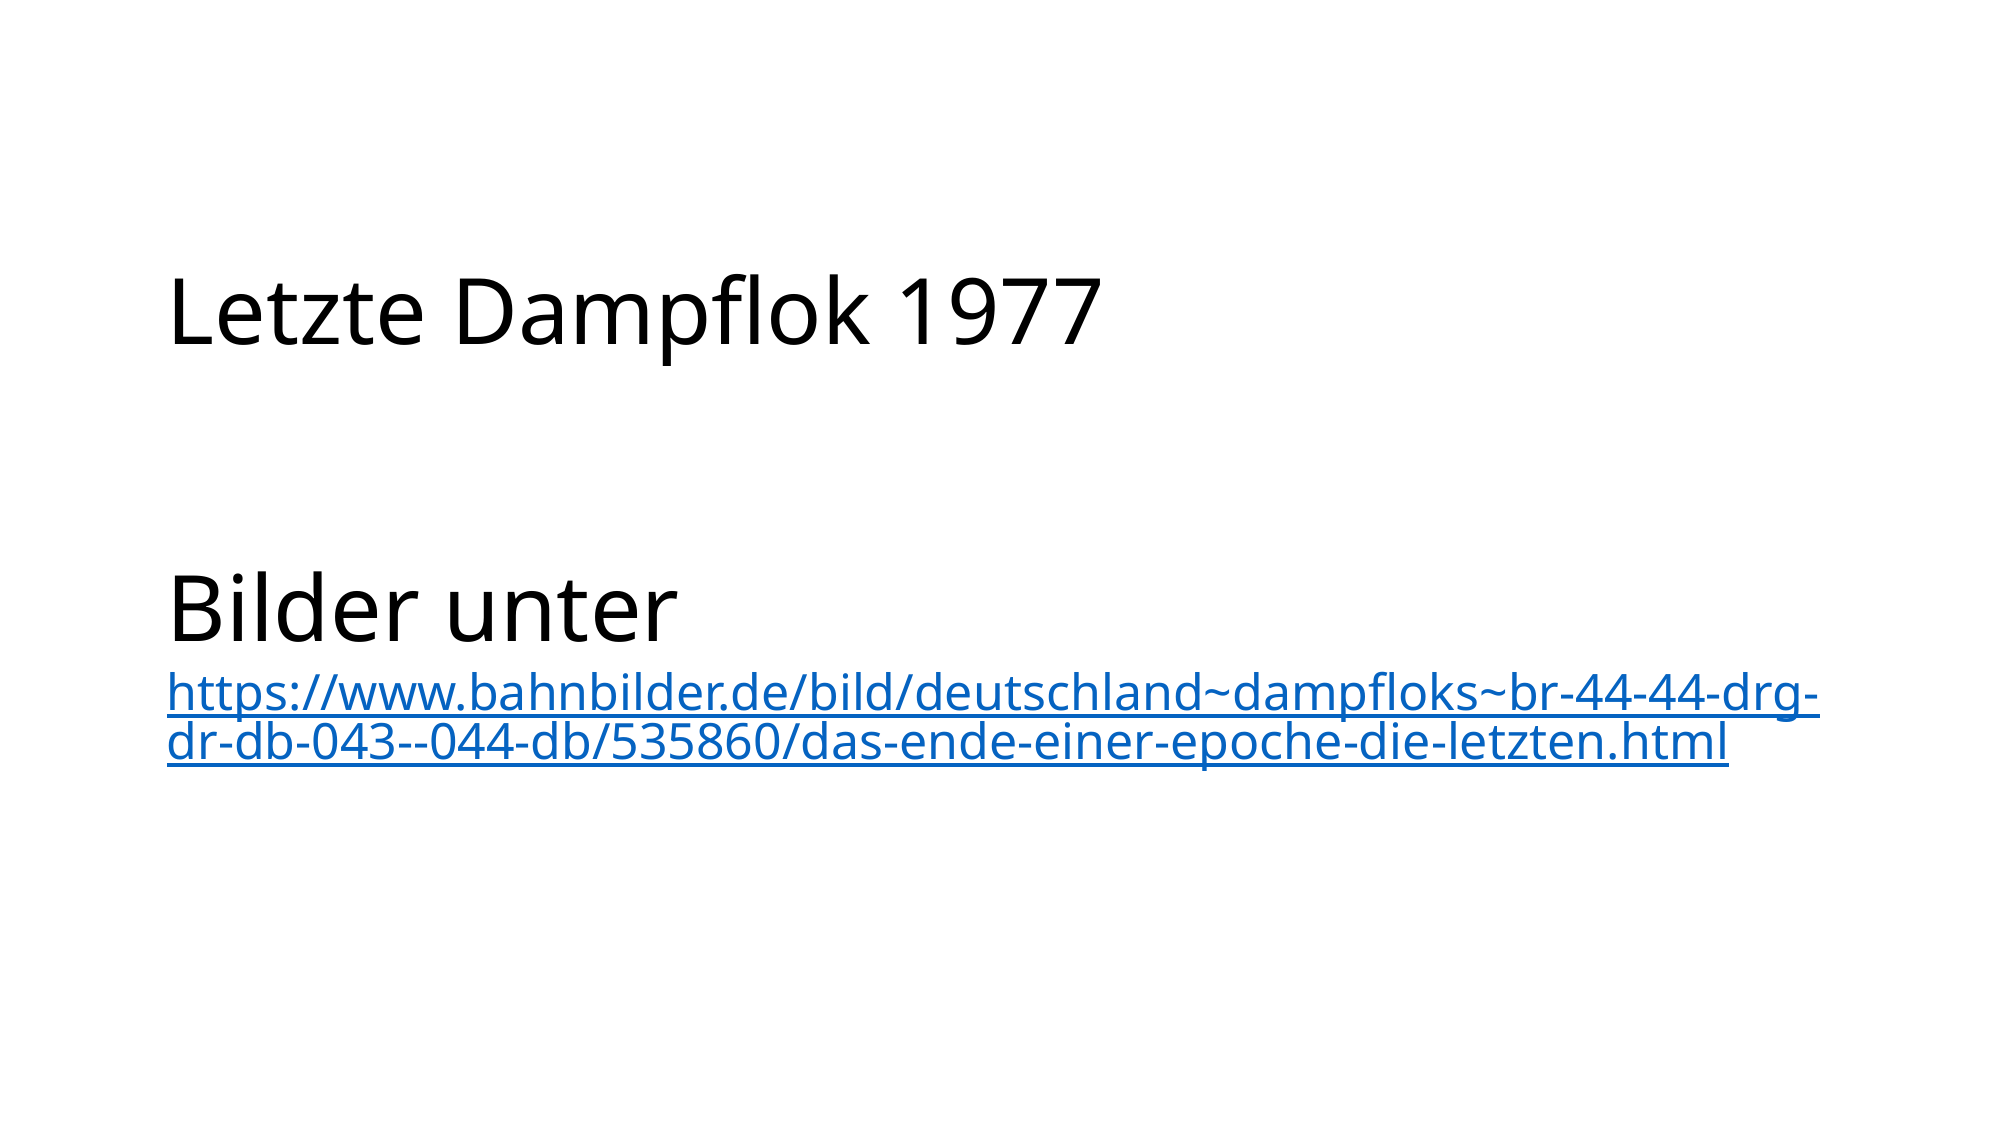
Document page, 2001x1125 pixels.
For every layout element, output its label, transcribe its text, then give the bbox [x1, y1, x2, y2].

title Letzte Dampflok 1977 Bilder unter https://www.bahnbilder.de/bild/deutschland~dampfloks~br-44-44-drg-dr-db-043--044-db/535860/das-ende-einer-epoche-die-letzten.html [151, 59, 1863, 928]
